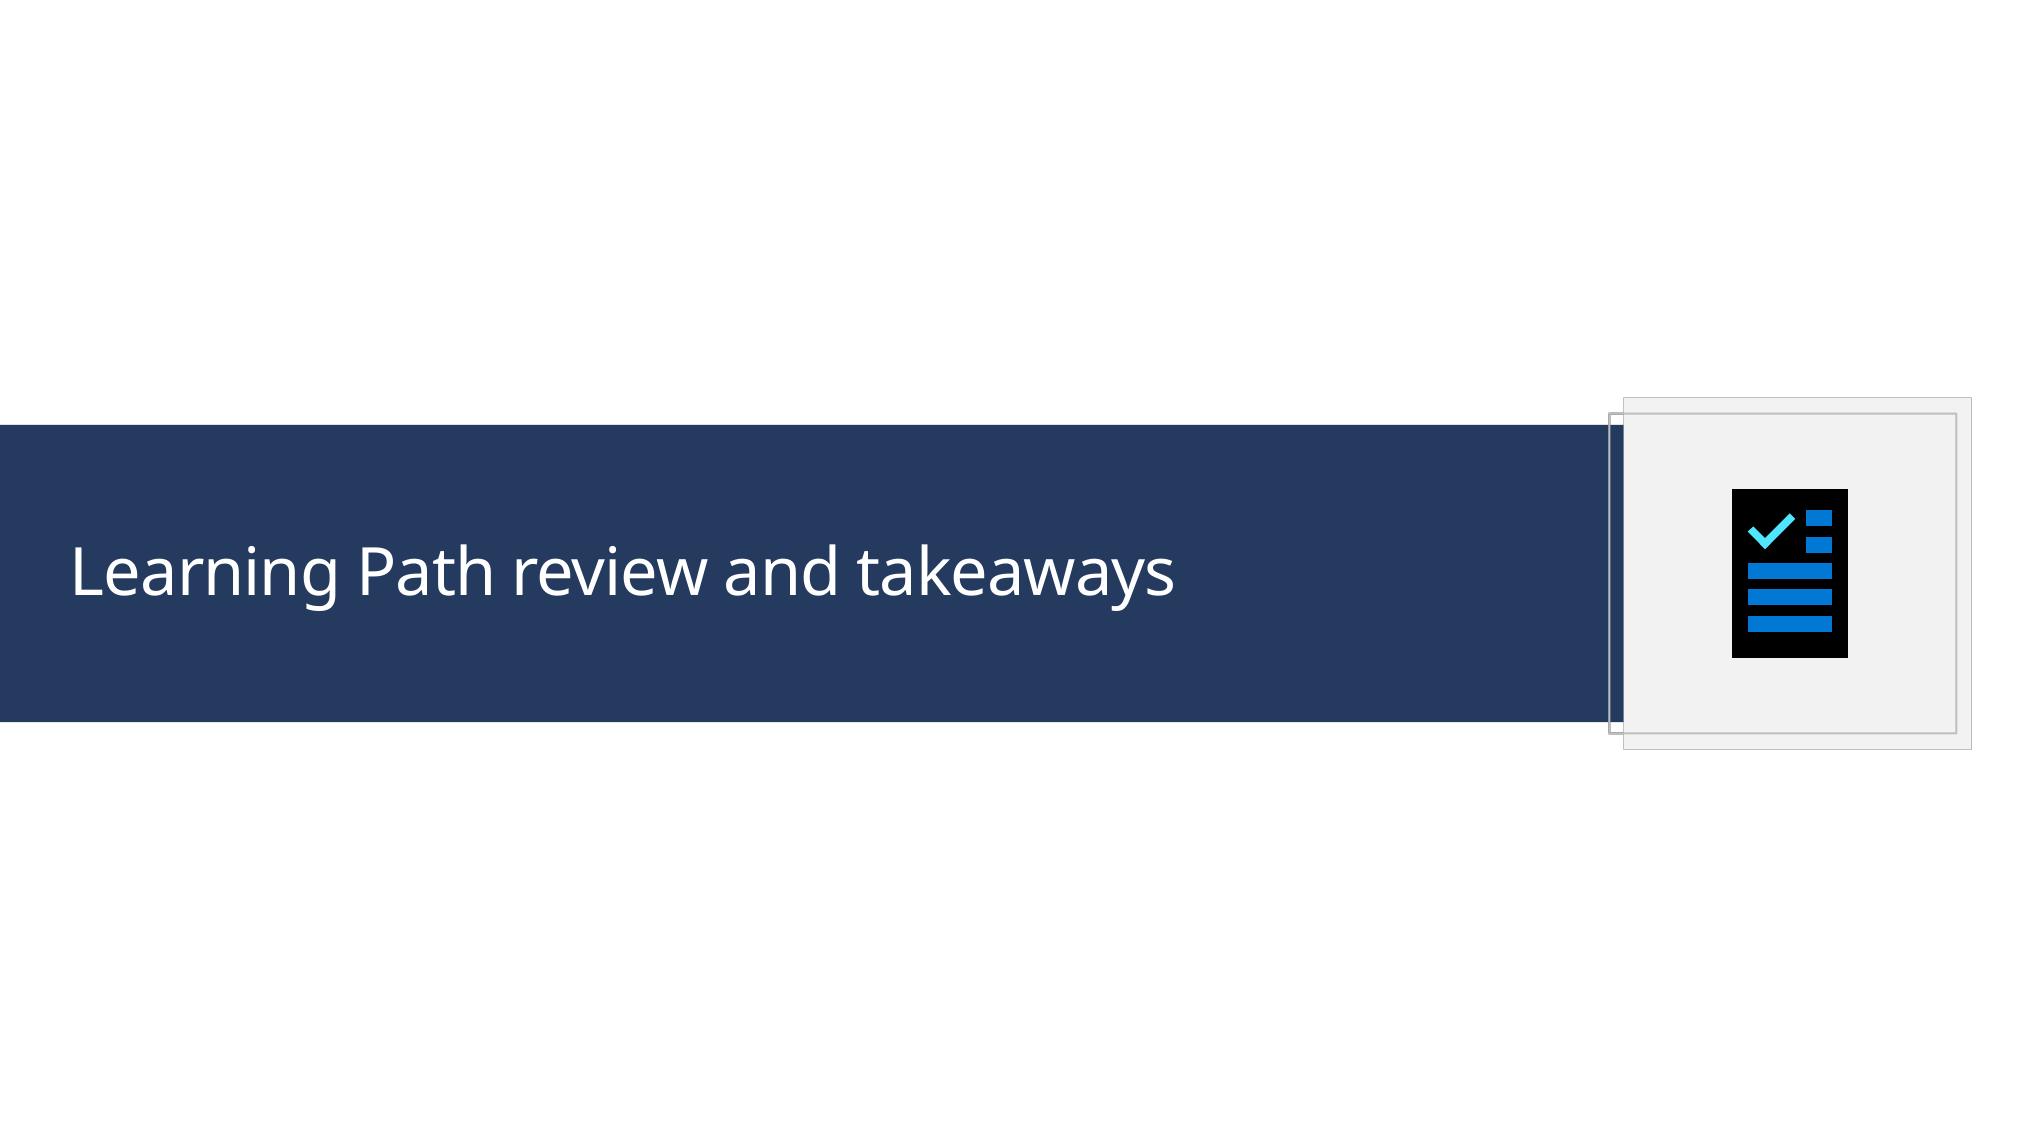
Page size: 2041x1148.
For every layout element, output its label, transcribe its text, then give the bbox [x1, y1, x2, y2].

title Learning Path review and takeaways [70, 537, 1586, 610]
picture [0, 0, 2041, 1148]
